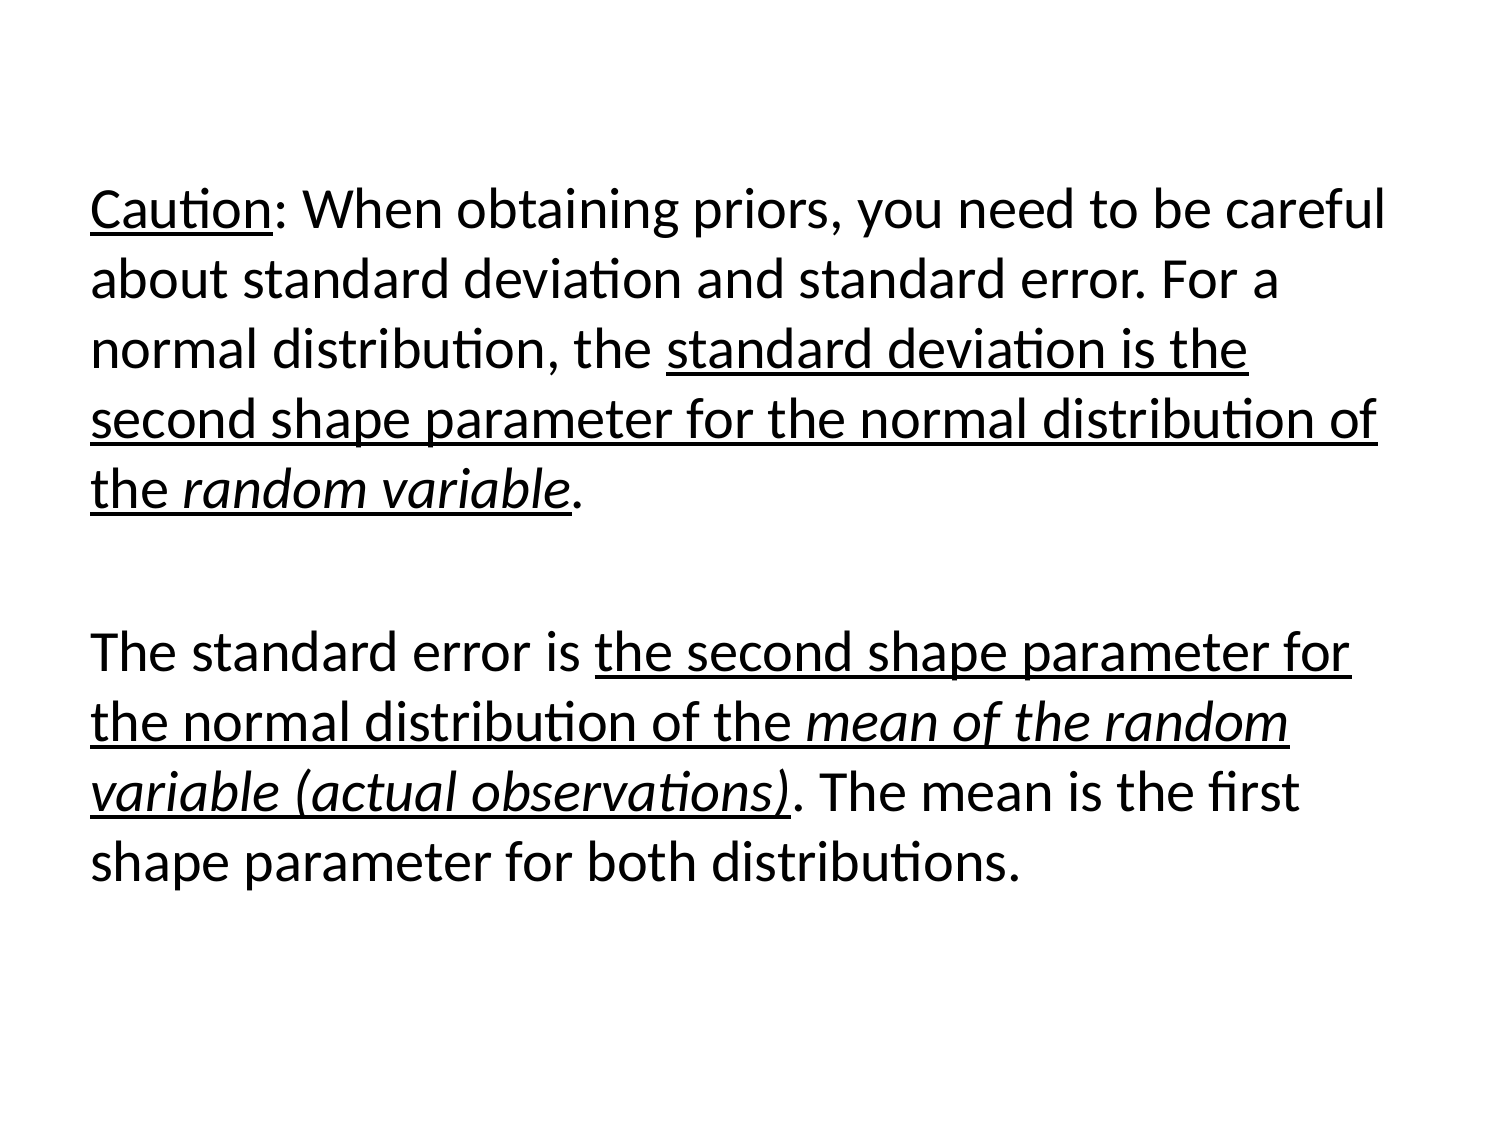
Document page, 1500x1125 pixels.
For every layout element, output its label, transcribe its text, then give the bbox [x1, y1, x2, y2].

list Caution: When obtaining priors, you need to be careful about standard deviation and standard error. For a normal distribution, the standard deviation is the second shape parameter for the normal distribution of the random variable. The standard error is the second shape parameter for the normal distribution of the mean of the random variable (actual observations). The mean is the first shape parameter for both distributions. [75, 162, 1425, 905]
